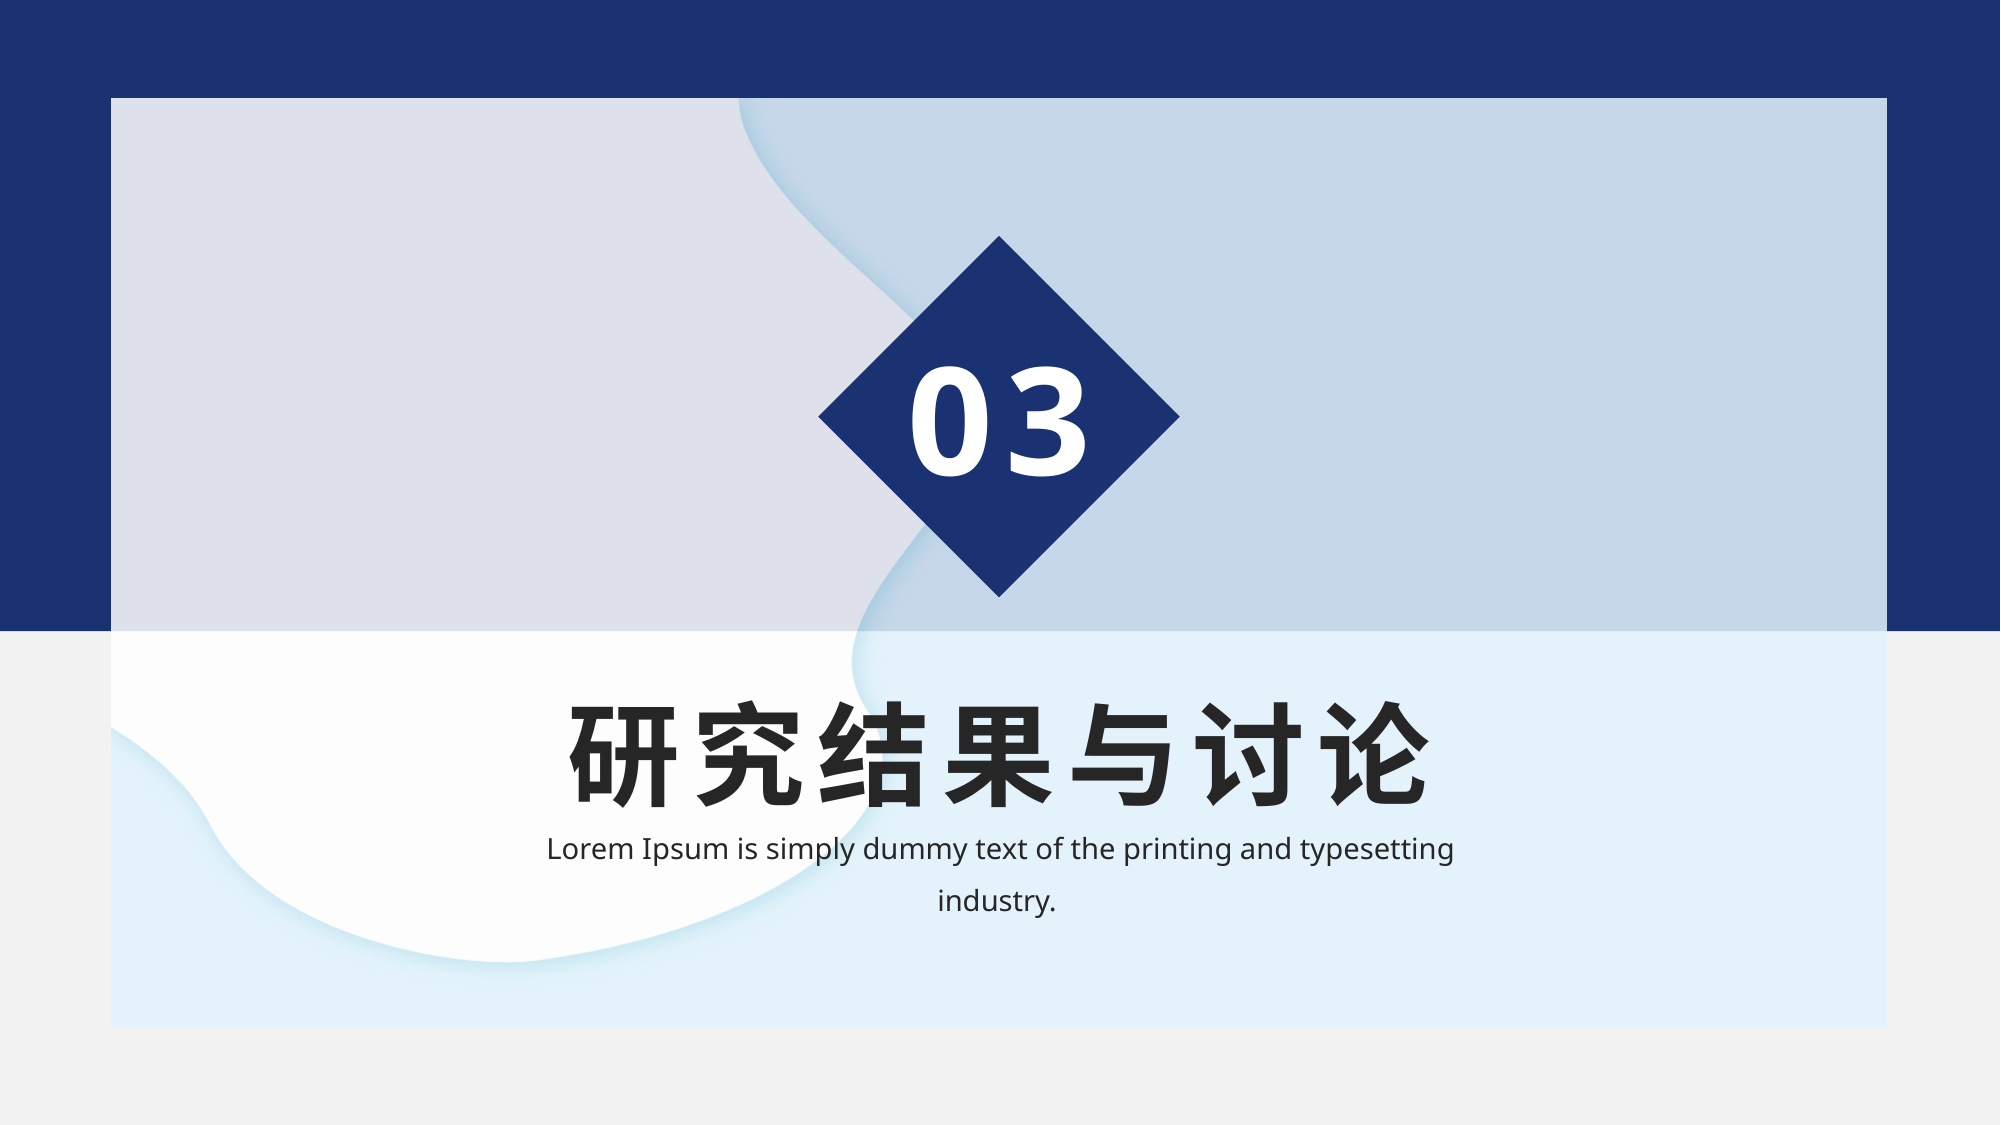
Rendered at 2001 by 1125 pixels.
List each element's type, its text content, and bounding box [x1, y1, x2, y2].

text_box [822, 240, 1176, 593]
text_box [110, 97, 1888, 1029]
text_box 研究结果与讨论 [485, 609, 1513, 805]
text_box Lorem Ipsum is simply dummy text of the printing and typesetting industry. [485, 805, 1517, 925]
